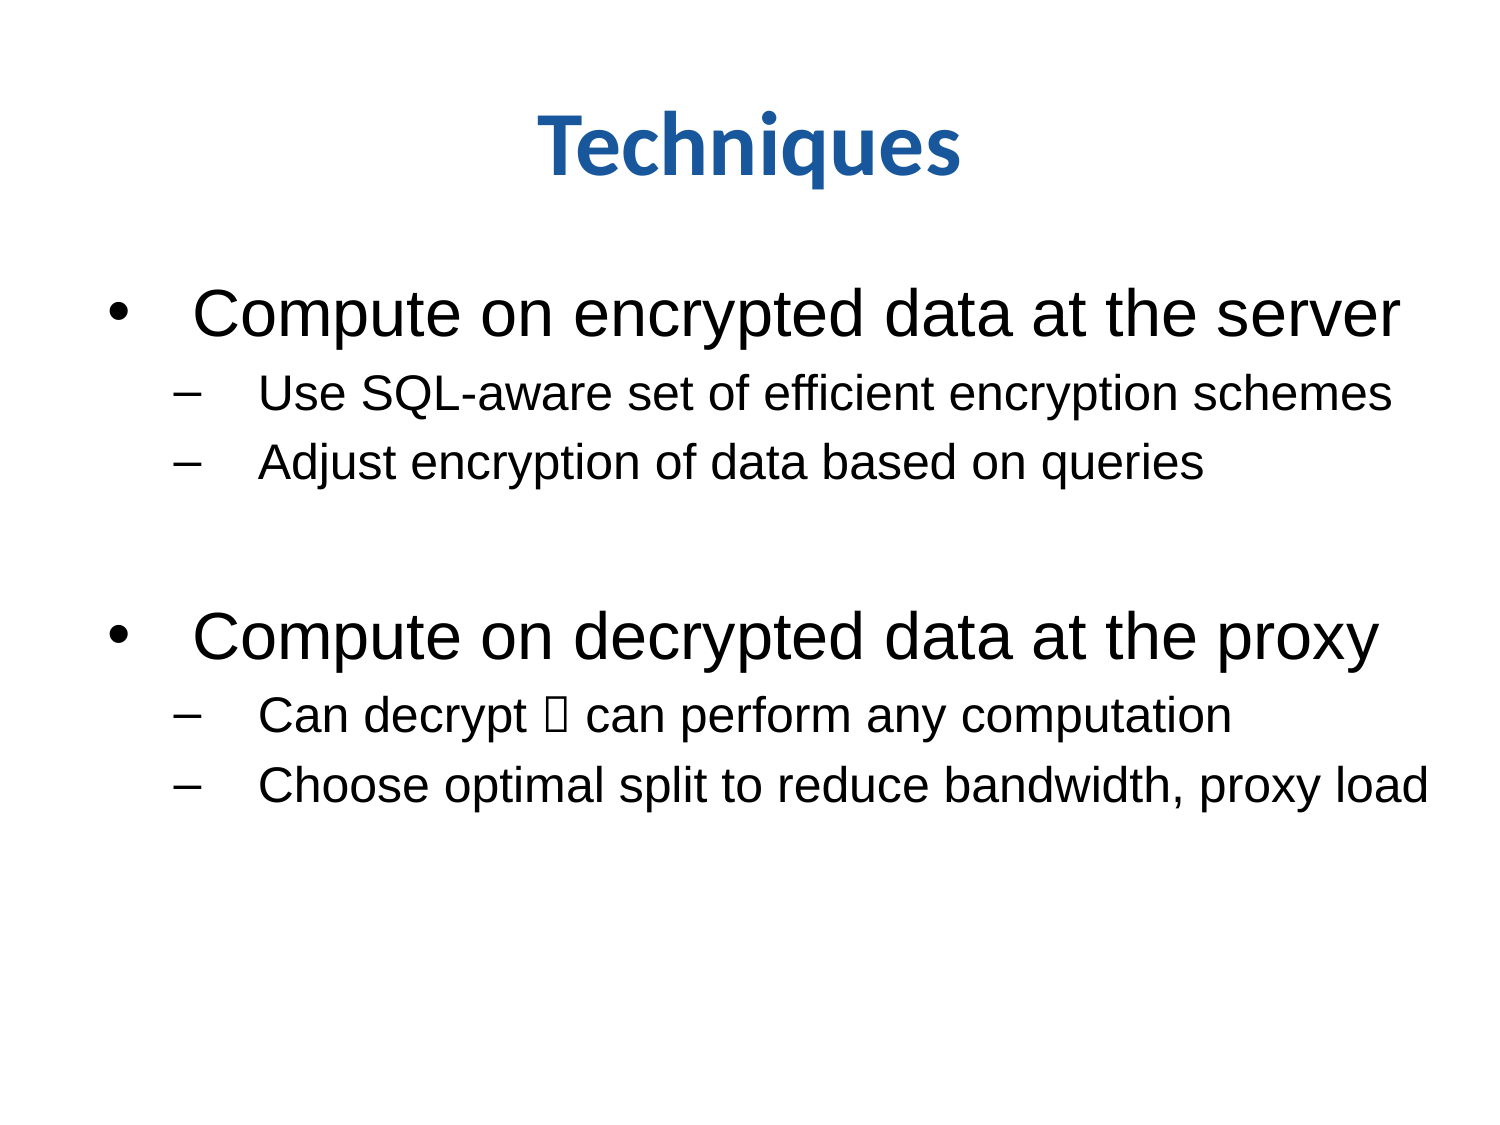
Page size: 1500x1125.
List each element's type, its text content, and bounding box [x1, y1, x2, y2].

title Techniques [75, 45, 1425, 233]
text_box [99, 489, 1450, 1065]
list Compute on encrypted data at the server Use SQL-aware set of efficient encryption schemes Adjust encryption of data based on queries Compute on decrypted data at the proxy Can decrypt  can perform any computation Choose optimal split to reduce bandwidth, proxy load [75, 262, 1450, 1005]
text_box [99, 37, 1450, 225]
